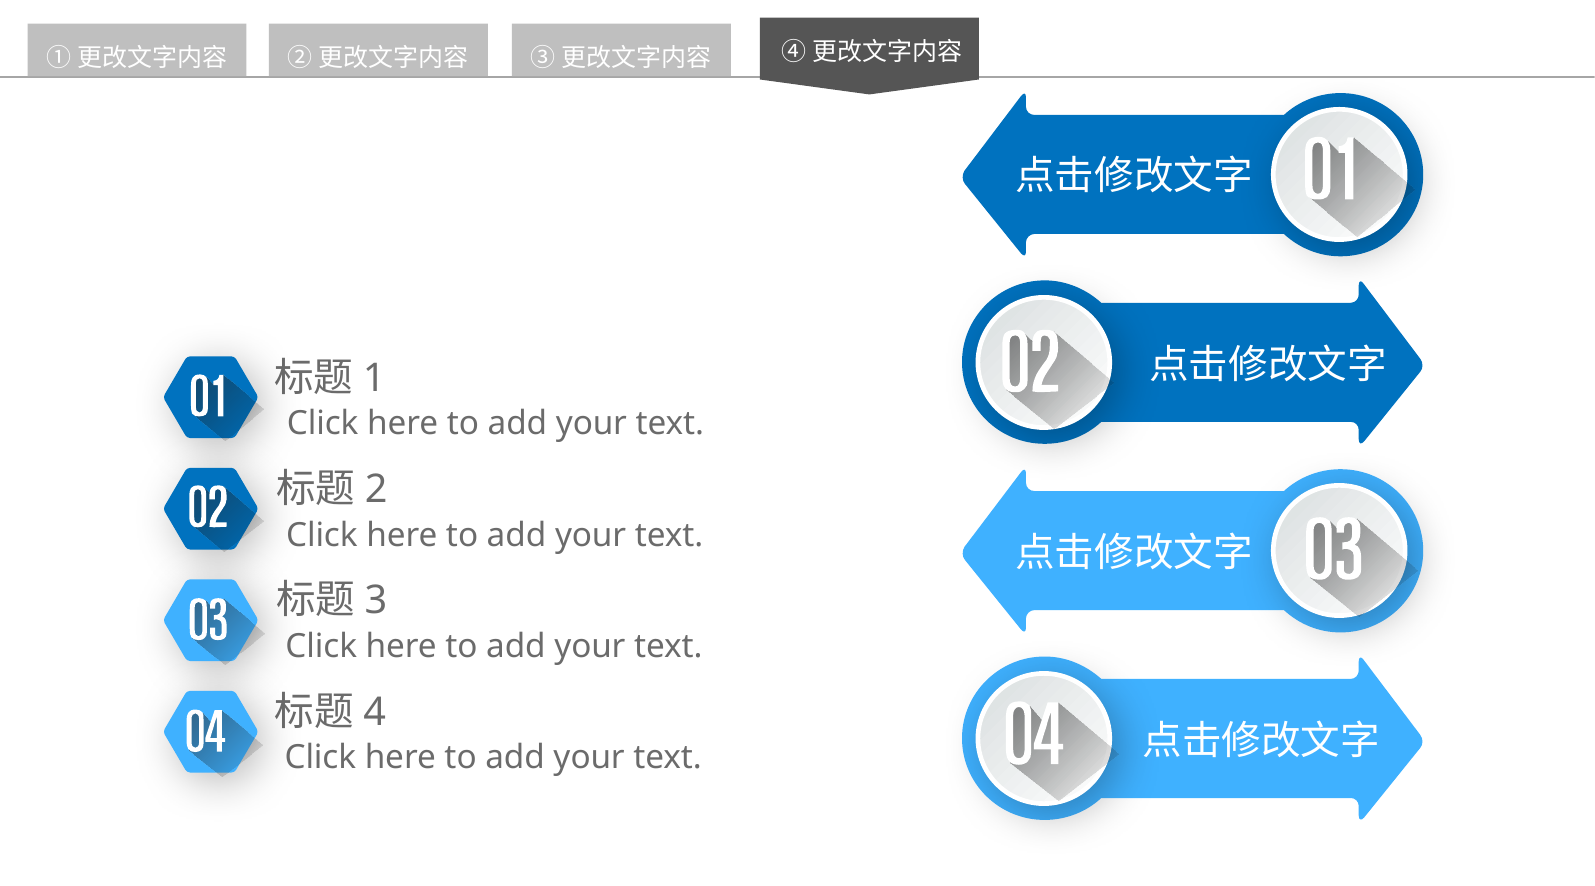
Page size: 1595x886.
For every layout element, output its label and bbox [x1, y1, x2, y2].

text_box [163, 345, 847, 448]
text_box [961, 279, 1424, 446]
text_box [961, 467, 1424, 634]
text_box [163, 568, 845, 671]
text_box [961, 91, 1424, 258]
text_box [1047, 23, 1595, 77]
text_box [702, 17, 1043, 95]
text_box [163, 679, 845, 783]
text_box [163, 456, 846, 560]
text_box [961, 655, 1424, 822]
text_box [0, 23, 697, 77]
